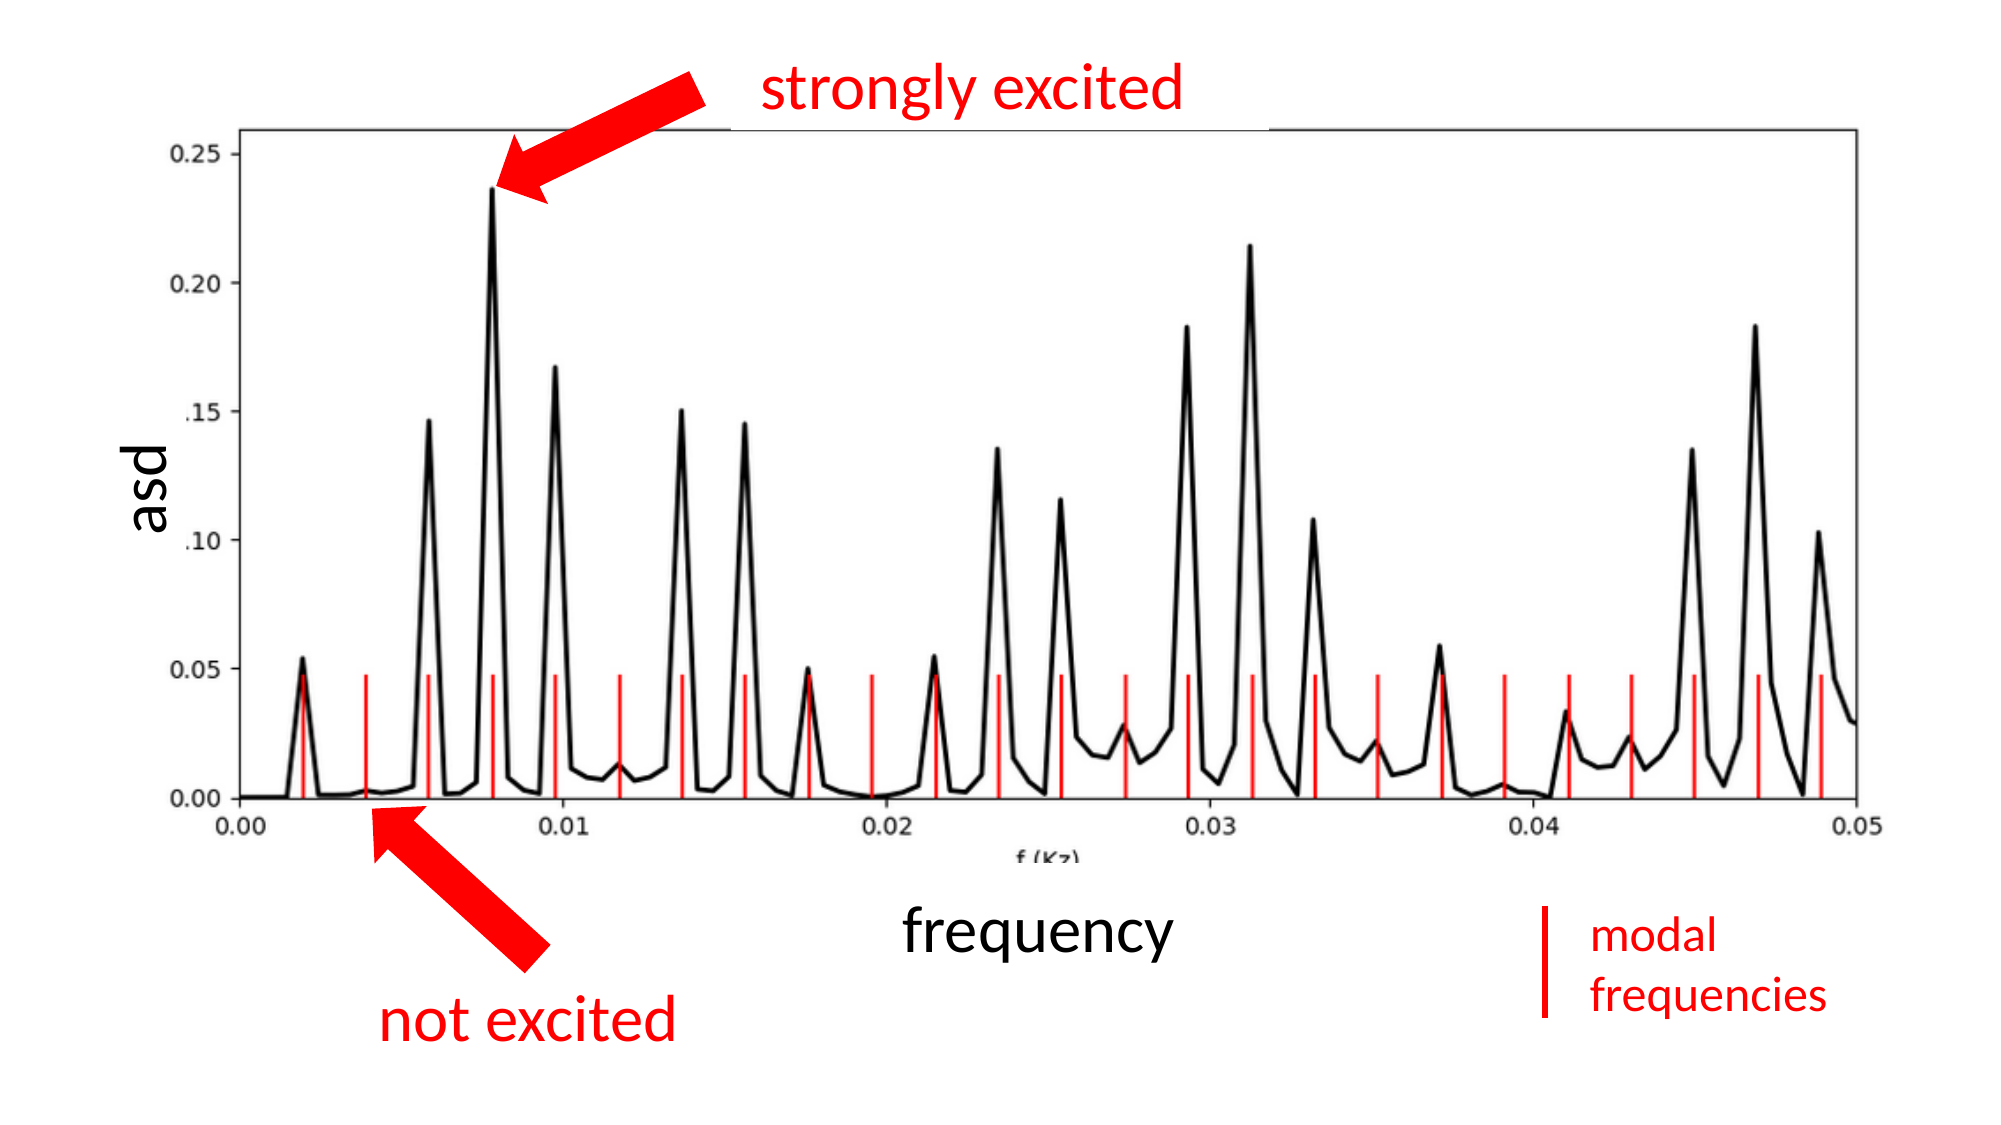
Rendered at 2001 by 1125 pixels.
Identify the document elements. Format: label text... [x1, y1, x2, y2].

text_box frequency [883, 878, 1225, 973]
text_box modal frequencies [1575, 893, 1968, 1029]
picture [163, 121, 1912, 863]
text_box asd [91, 325, 163, 653]
text_box [403, 863, 551, 974]
text_box [586, 71, 706, 121]
